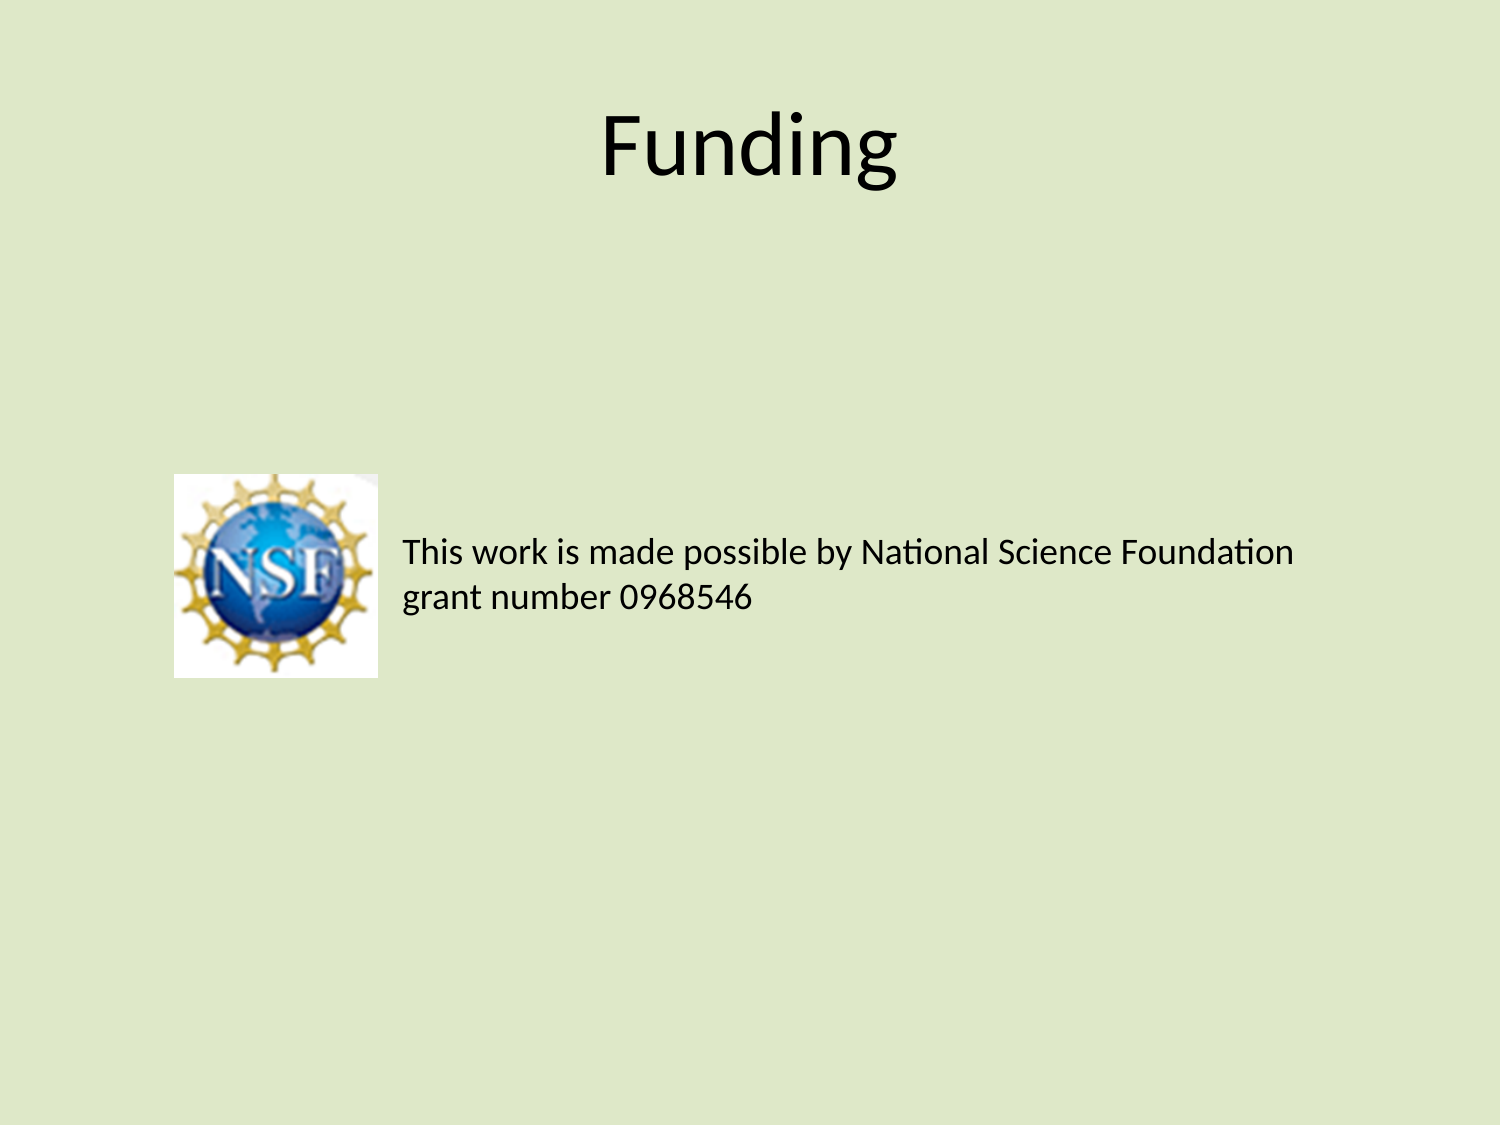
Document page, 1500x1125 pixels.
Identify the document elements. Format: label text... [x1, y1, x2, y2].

title Funding [75, 45, 1425, 233]
picture [174, 474, 379, 679]
text_box This work is made possible by National Science Foundation grant number 0968546 [387, 520, 1388, 625]
